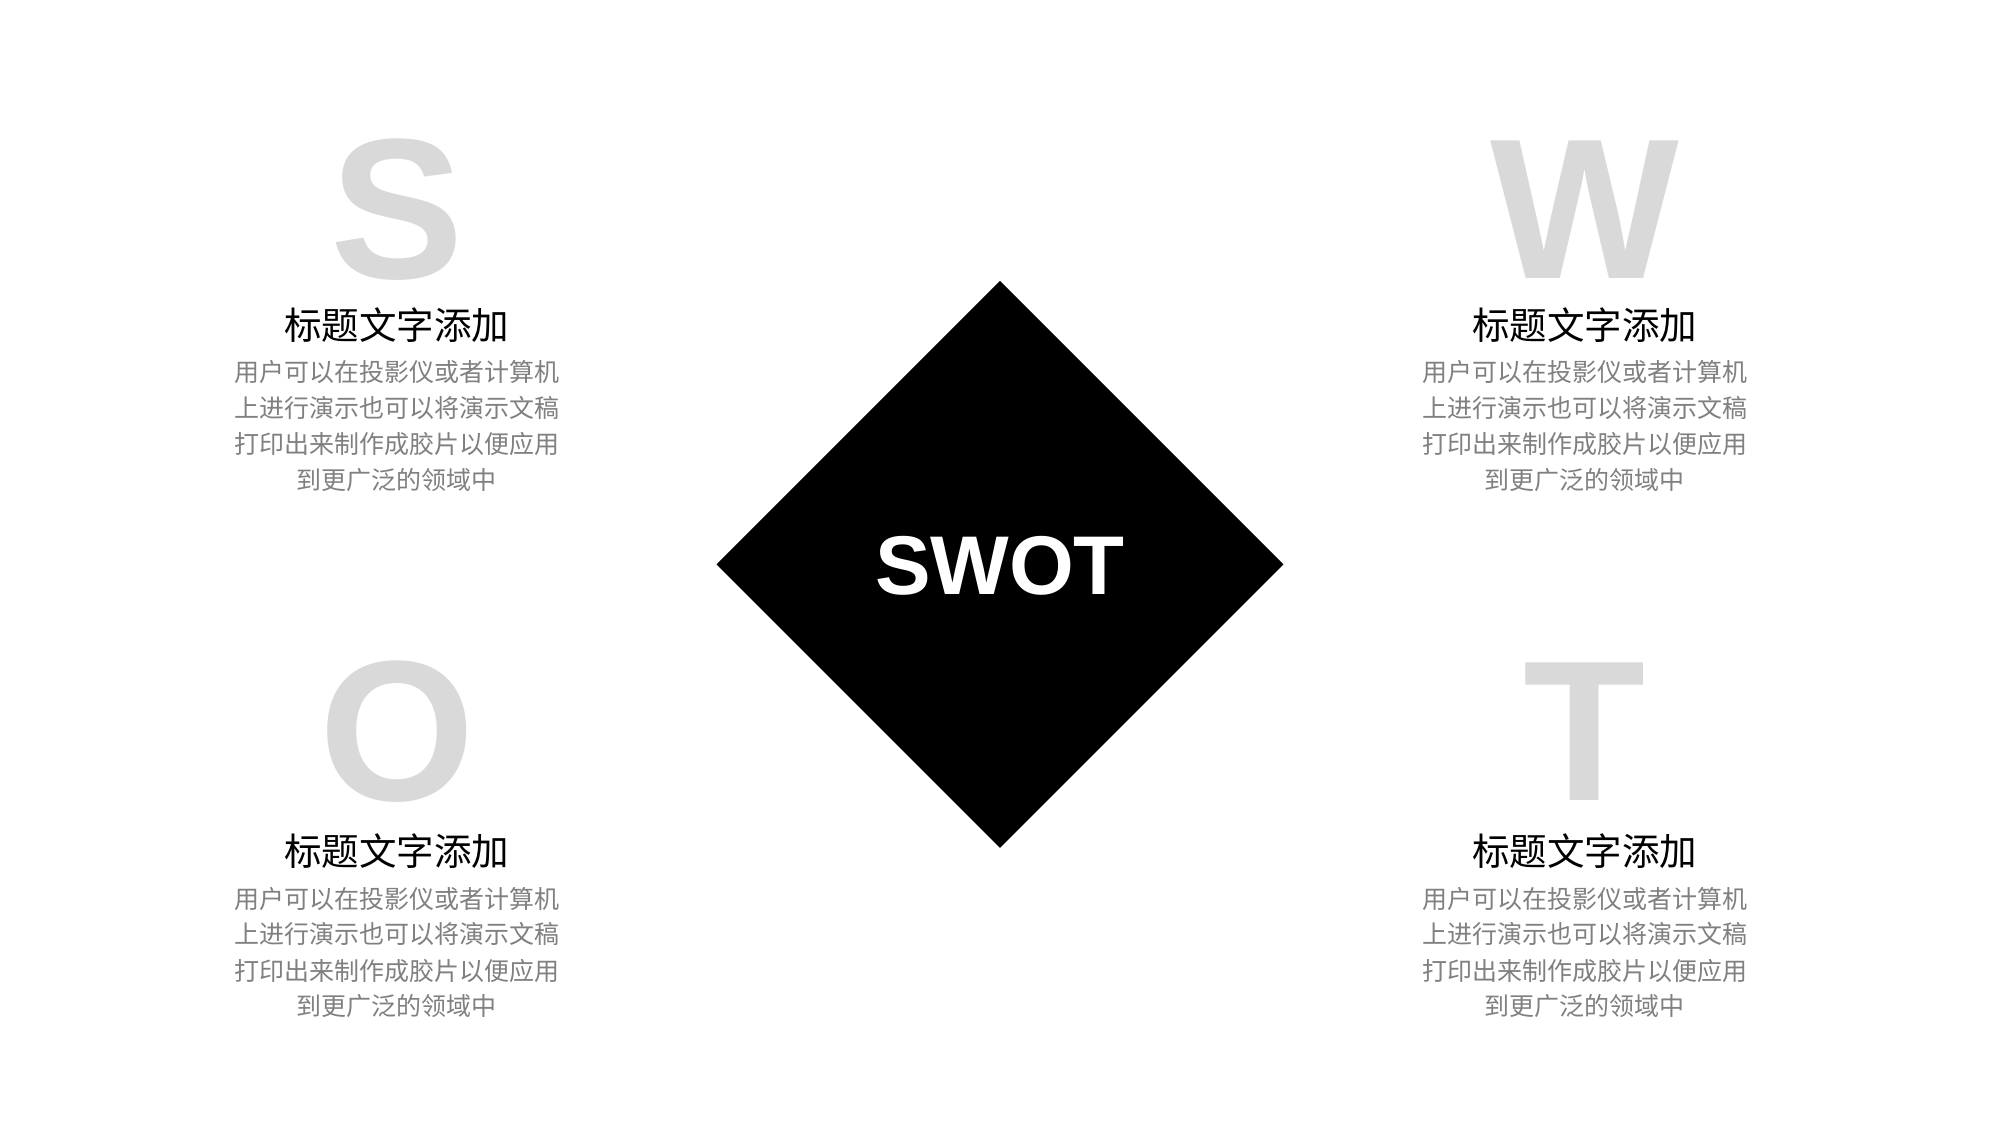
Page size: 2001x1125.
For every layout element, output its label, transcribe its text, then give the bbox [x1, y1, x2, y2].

text_box SWOT [860, 503, 1140, 619]
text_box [1400, 71, 1769, 504]
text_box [212, 592, 581, 1031]
text_box [715, 279, 1285, 850]
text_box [1400, 592, 1769, 1031]
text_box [212, 71, 581, 504]
